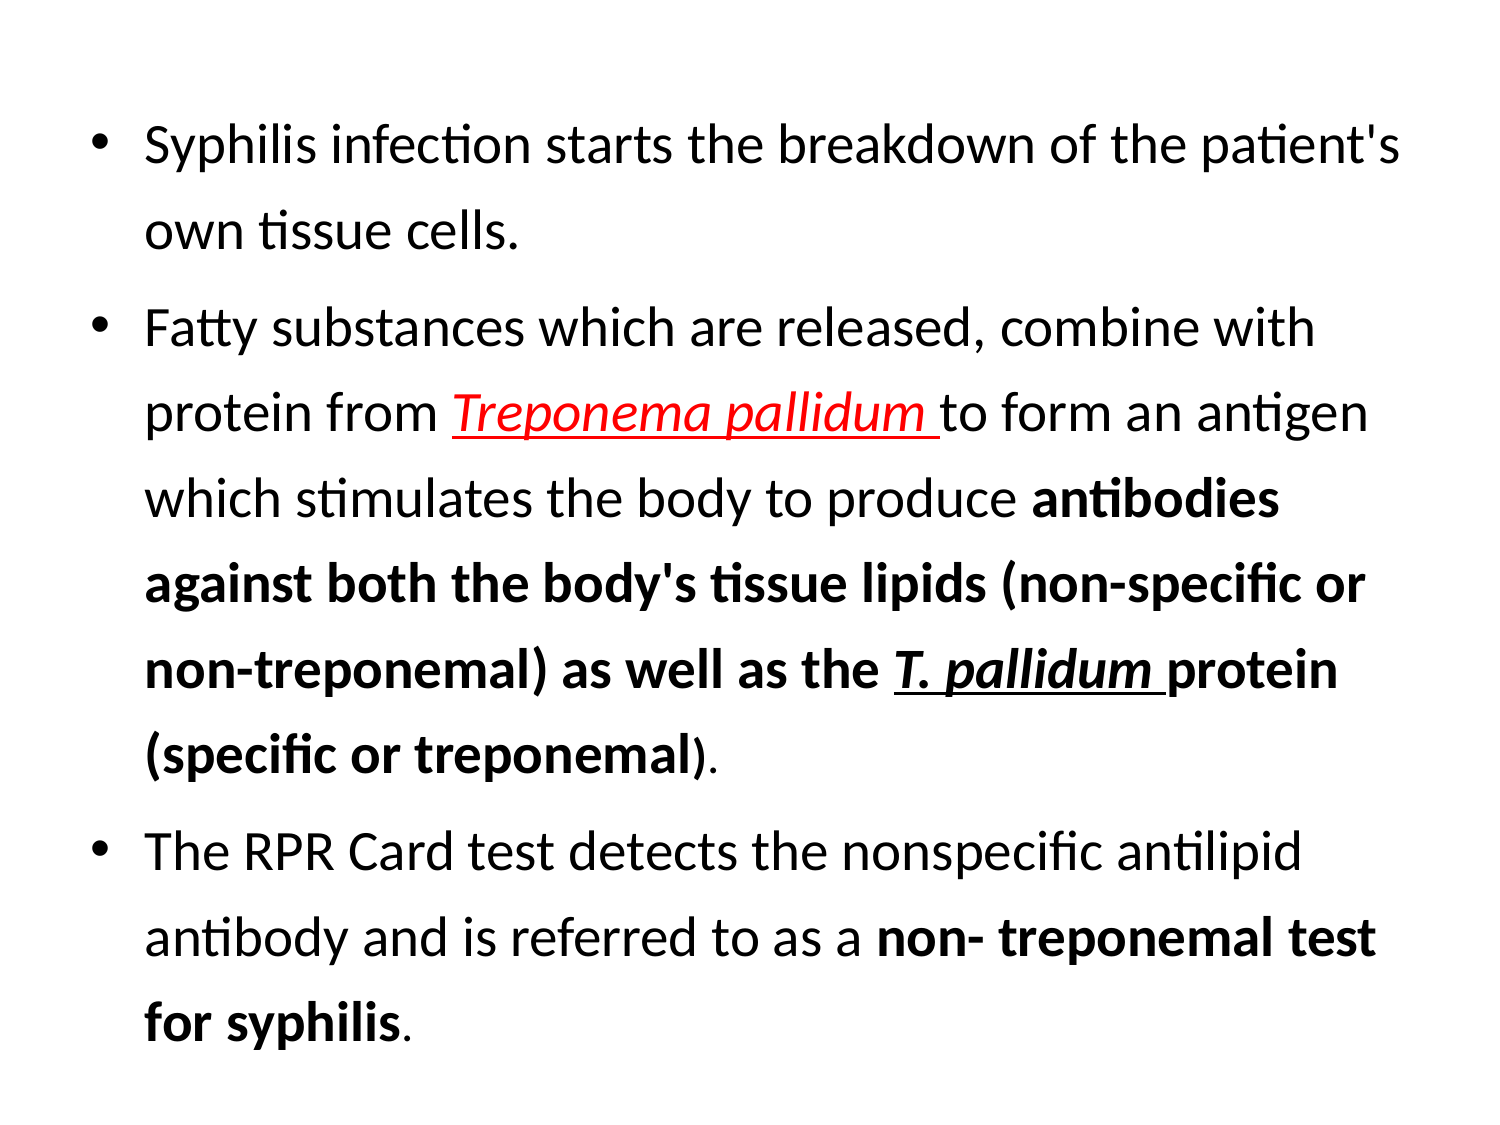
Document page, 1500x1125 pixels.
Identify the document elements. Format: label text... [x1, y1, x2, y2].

list Syphilis infection starts the breakdown of the patient's own tissue cells. Fatty substances which are released, combine with protein from Treponema pallidum to form an antigen which stimulates the body to produce antibodies against both the body's tissue lipids (non-specific or non-treponemal) as well as the T. pallidum protein (specific or treponemal). The RPR Card test detects the nonspecific antilipid antibody and is referred to as a non- treponemal test for syphilis. [75, 82, 1425, 1067]
